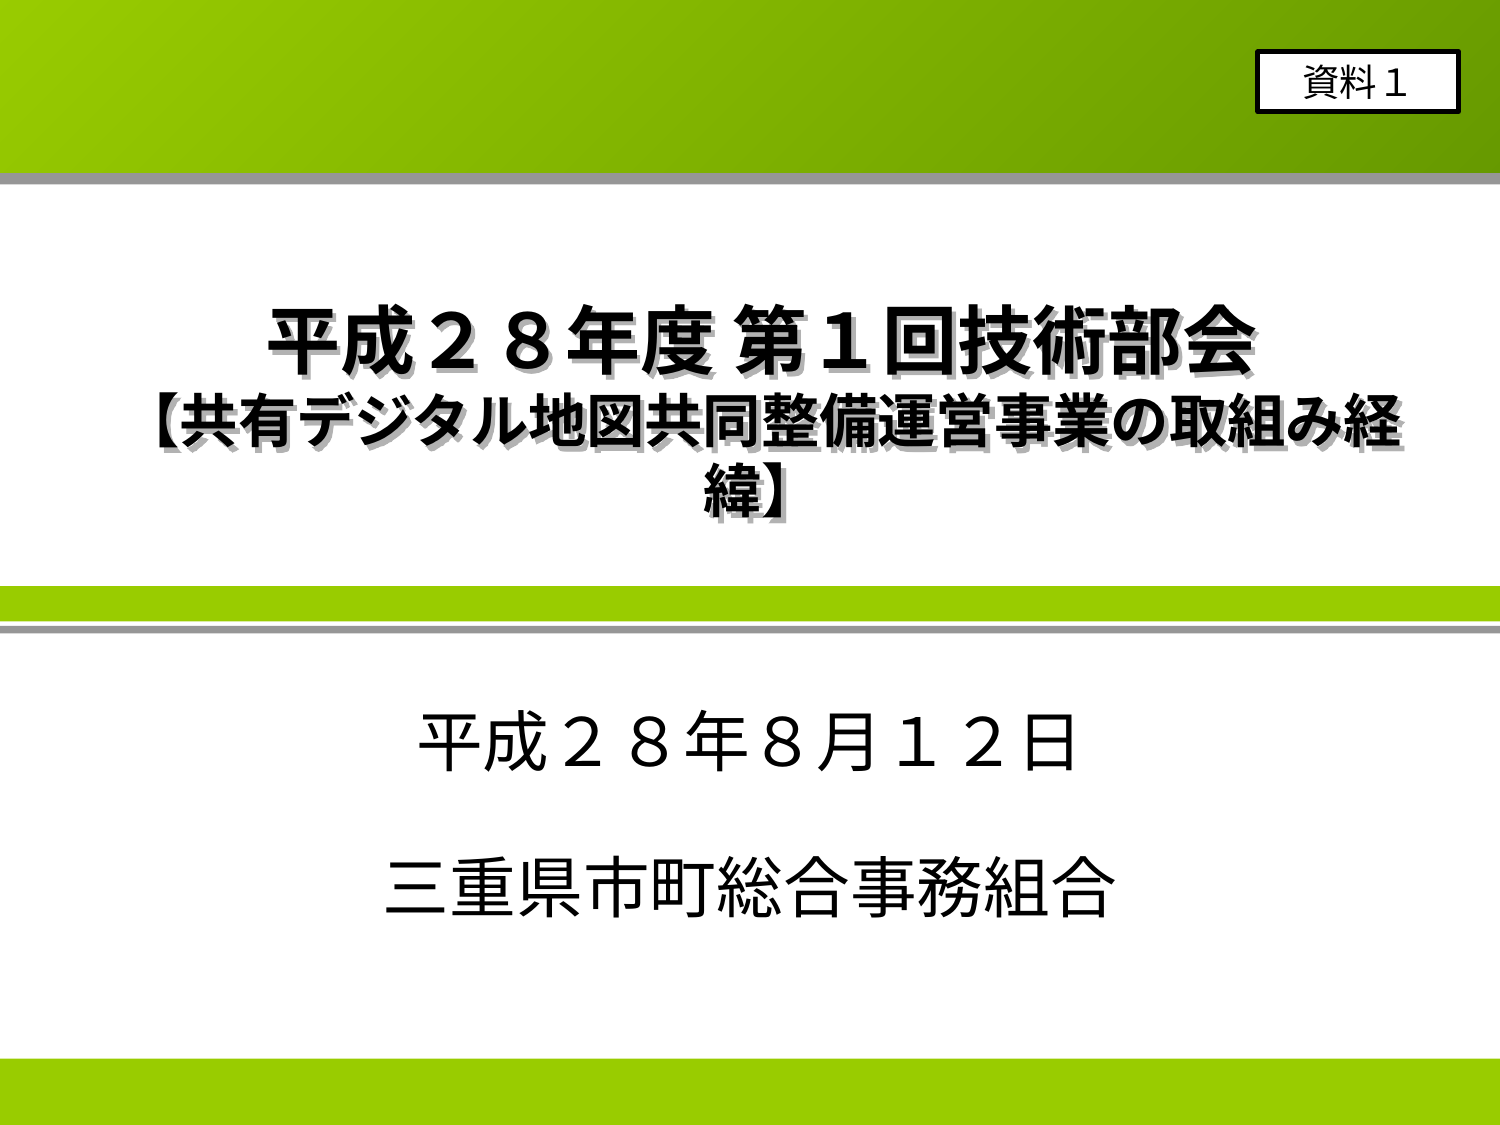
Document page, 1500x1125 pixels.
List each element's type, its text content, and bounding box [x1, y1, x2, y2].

text_box 資料１ [1257, 51, 1459, 112]
title 平成２８年度 第１回技術部会 【共有デジタル地図共同整備運営事業の取組み経緯】 [64, 290, 1459, 528]
subtitle 平成２８年８月１２日 三重県市町総合事務組合 [225, 692, 1275, 988]
